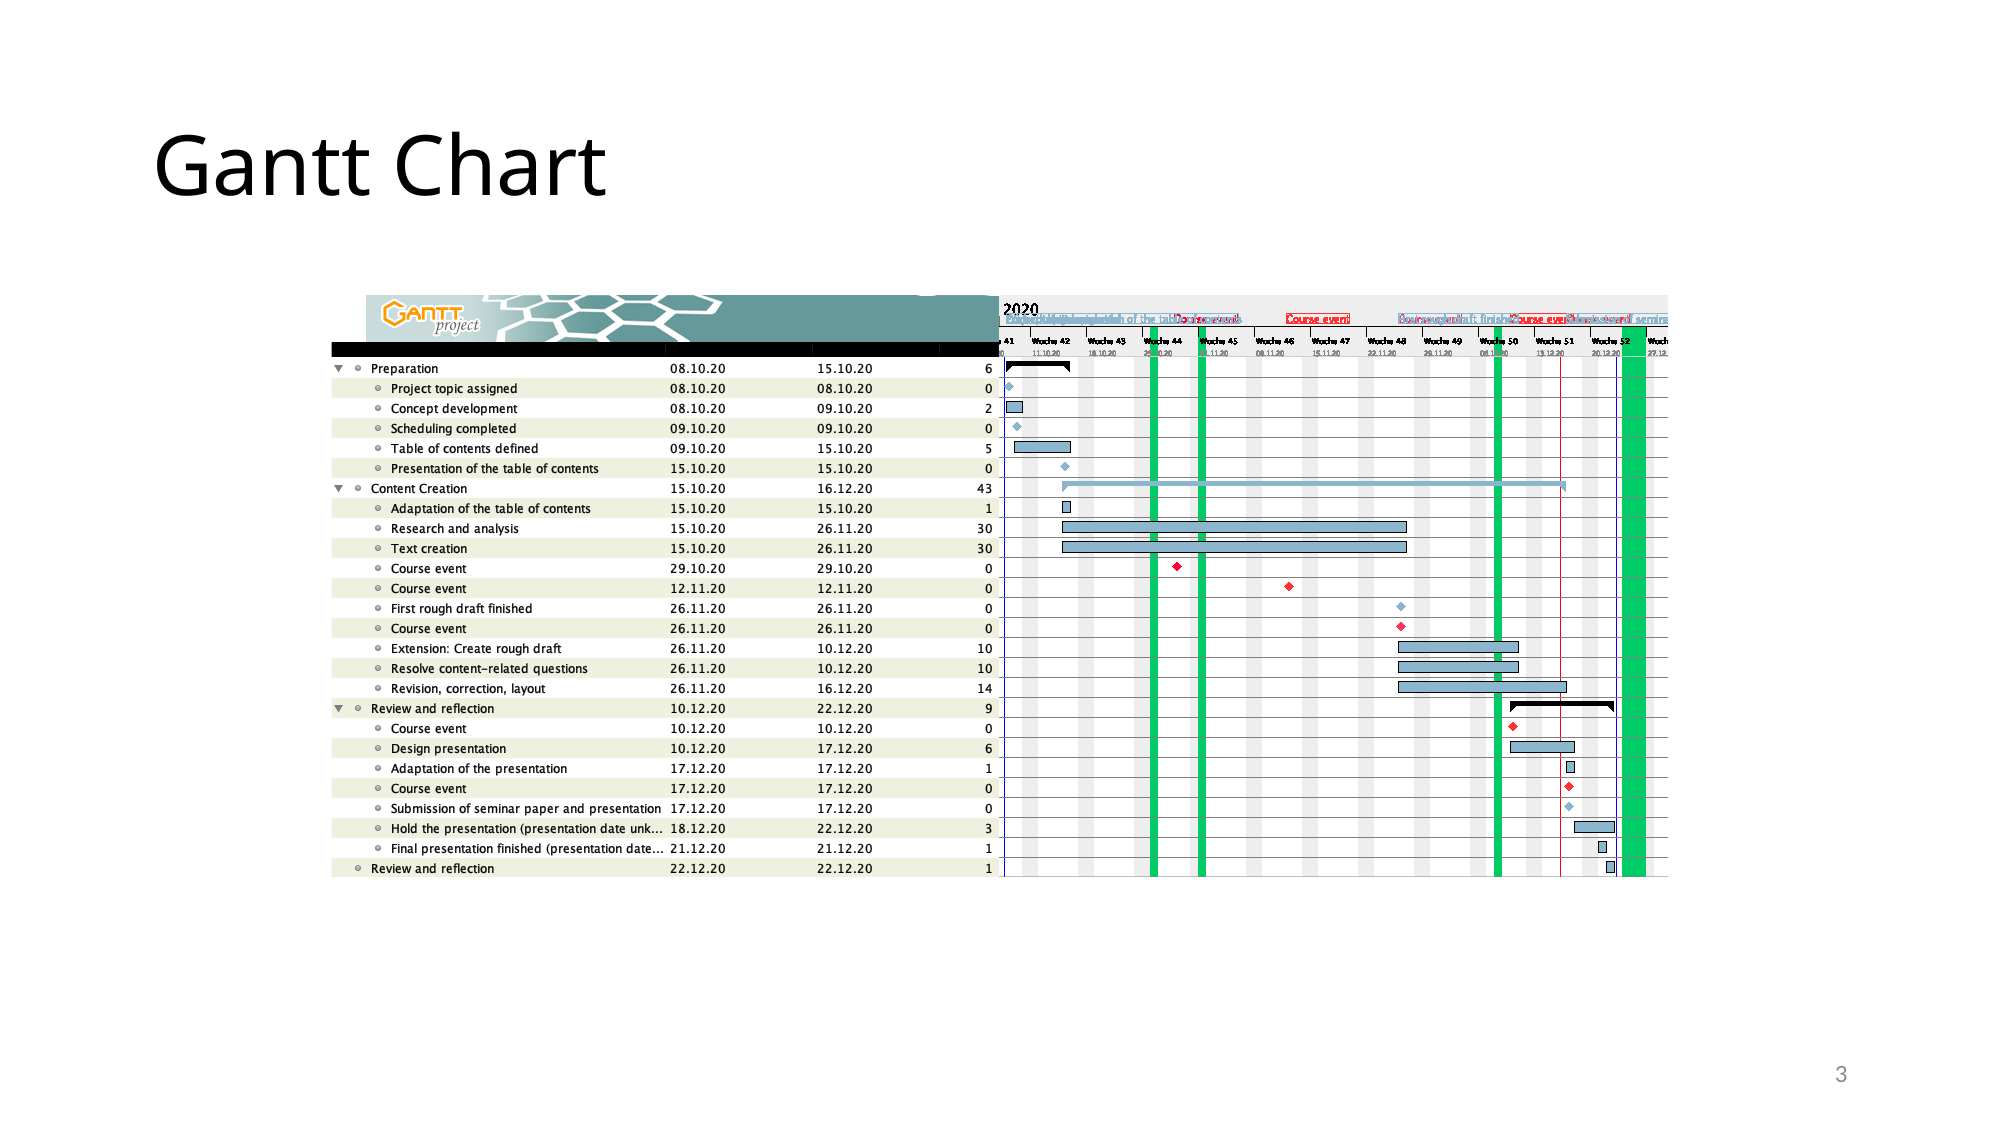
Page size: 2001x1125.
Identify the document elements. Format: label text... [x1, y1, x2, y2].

picture [331, 295, 1669, 886]
title Gantt Chart [137, 59, 1863, 278]
slide_number 3 [1412, 1042, 1863, 1103]
